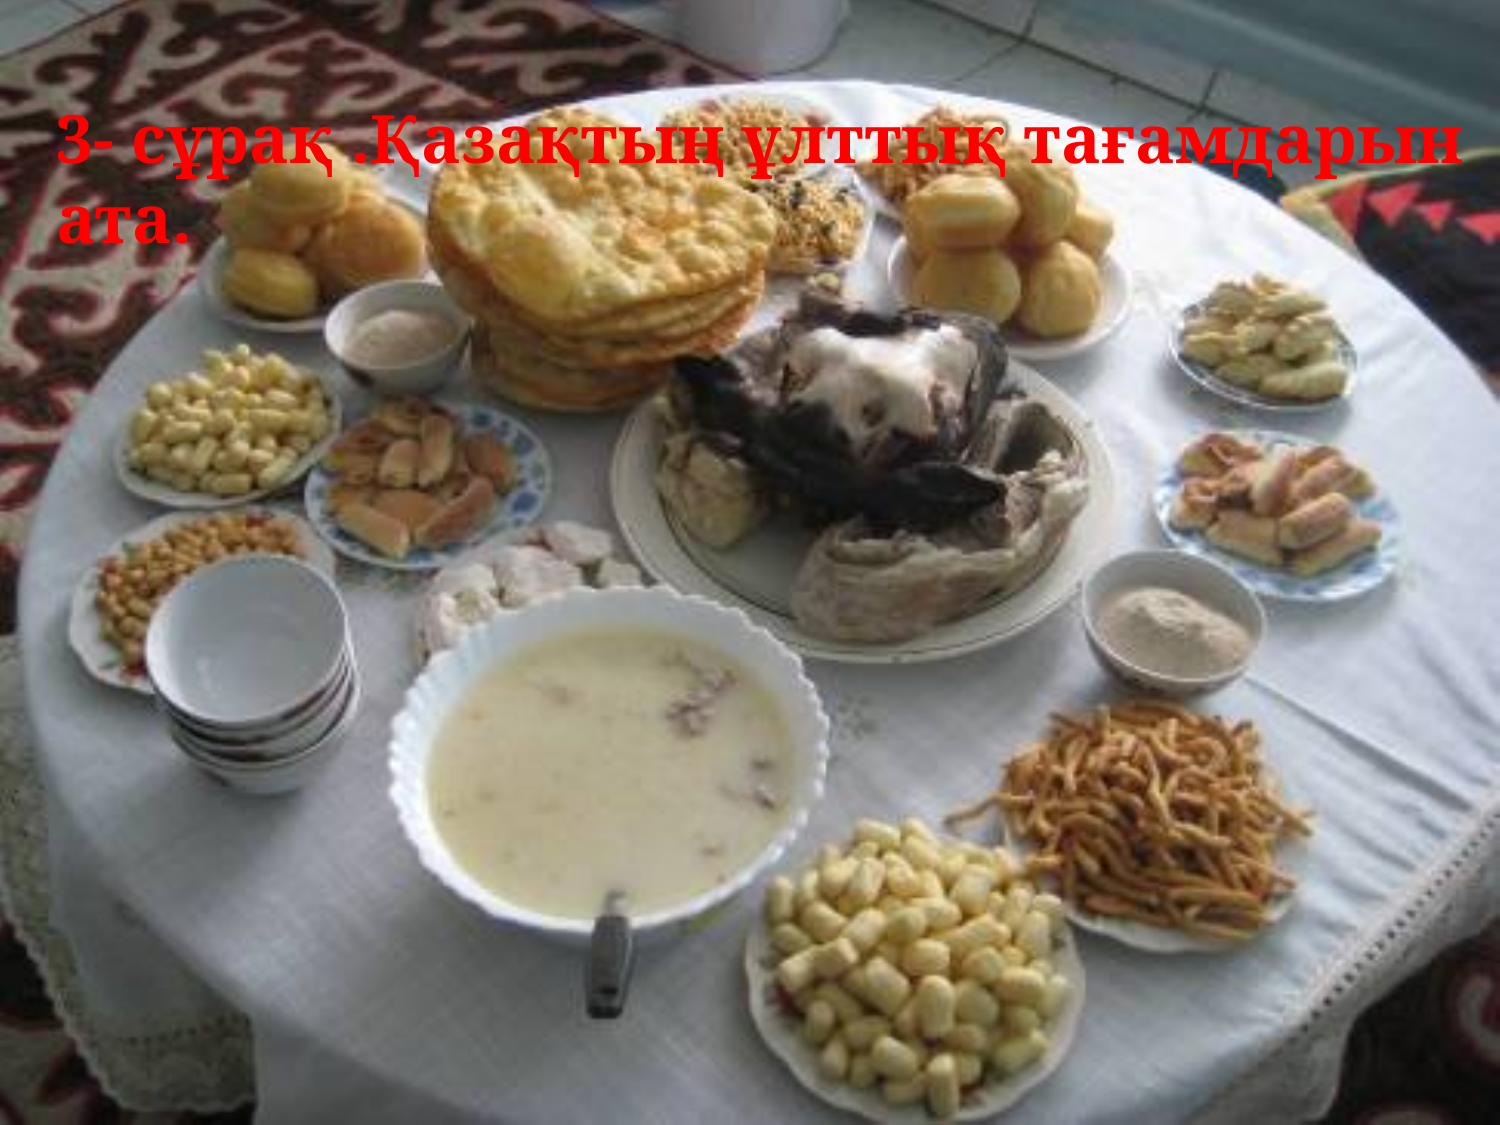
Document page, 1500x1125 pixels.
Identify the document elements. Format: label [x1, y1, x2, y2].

list [0, 0, 1500, 1125]
